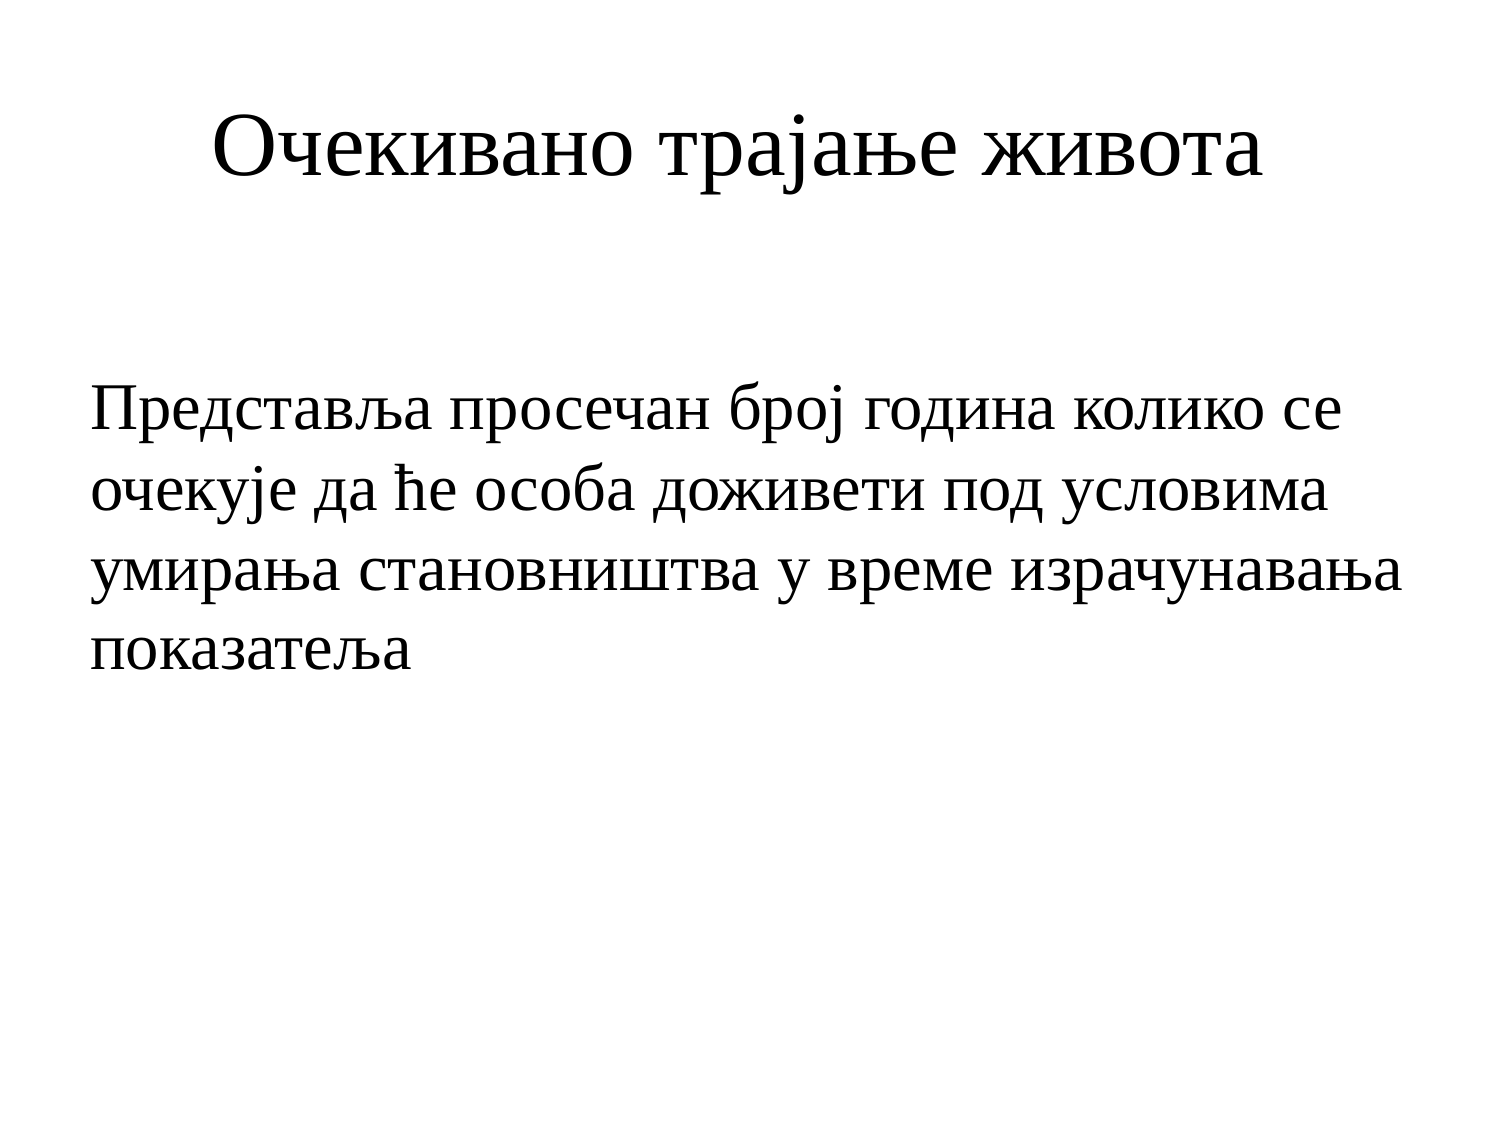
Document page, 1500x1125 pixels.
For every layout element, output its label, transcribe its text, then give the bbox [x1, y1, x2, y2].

title Очекивано трајање живота [75, 45, 1425, 233]
list Представља просечан број година колико се очекује да ће особа доживети под условима умирања становништва у време израчунавања показатеља [75, 262, 1425, 1005]
